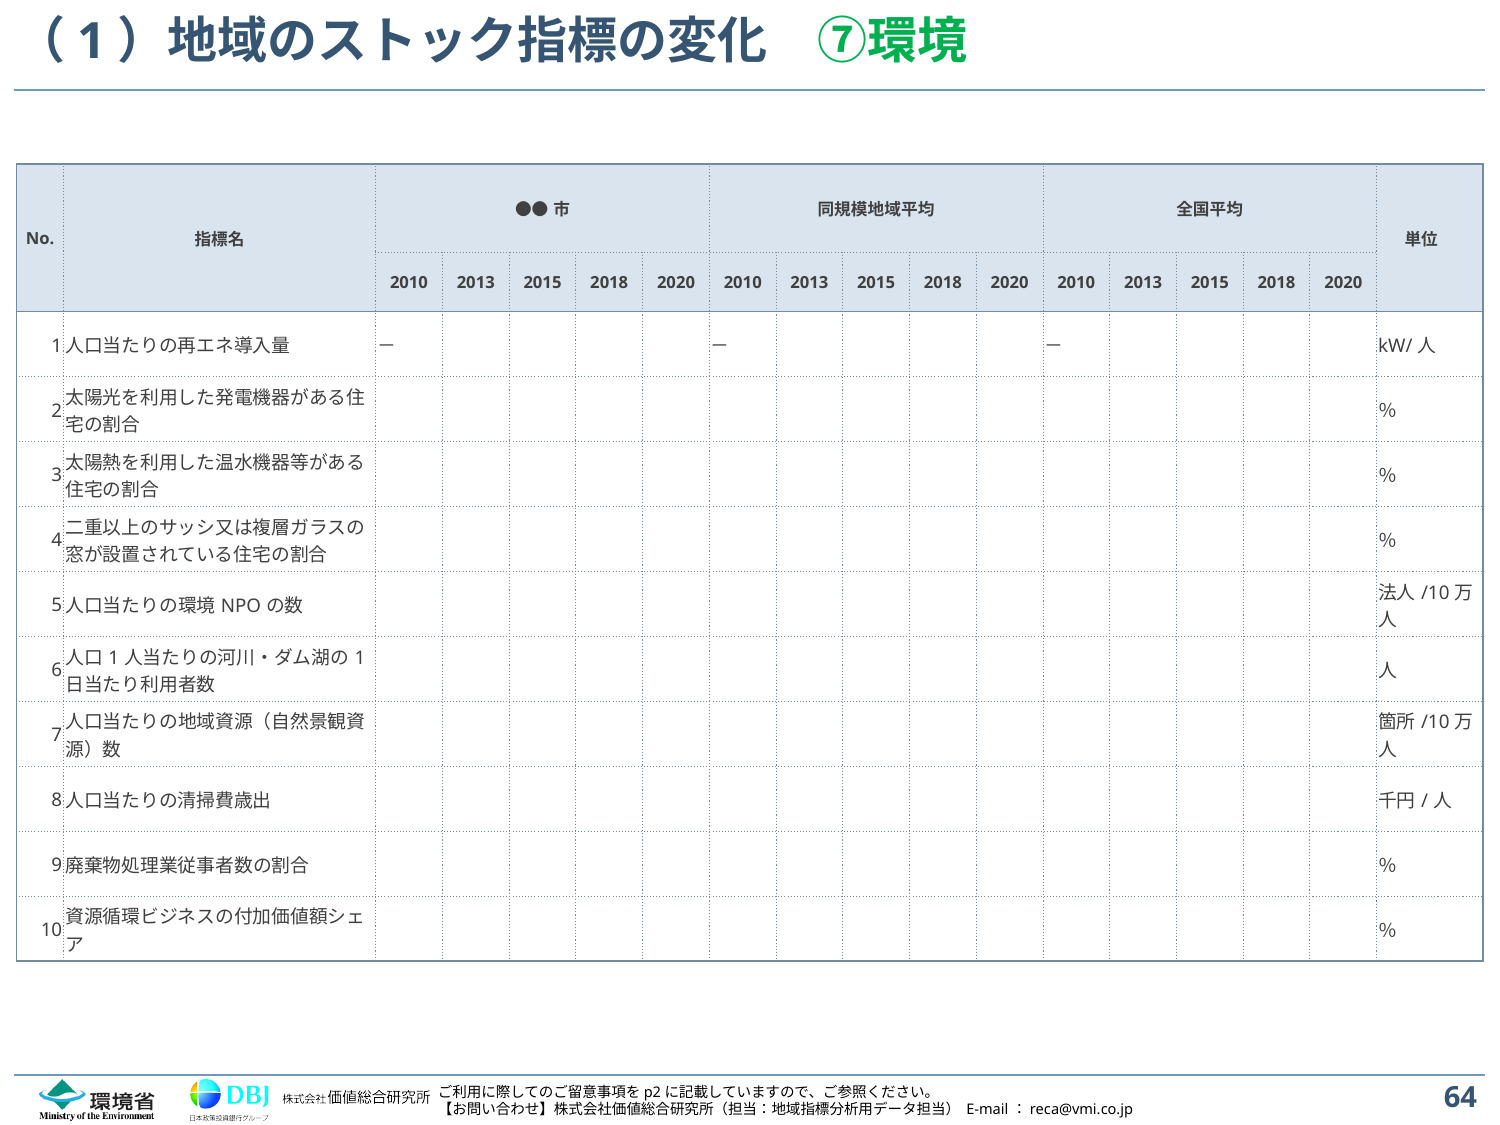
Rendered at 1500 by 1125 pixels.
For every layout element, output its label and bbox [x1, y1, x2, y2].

table_cell [17, 312, 1482, 960]
picture [36, 1079, 157, 1124]
title [0, 0, 1500, 87]
picture [186, 1076, 434, 1125]
slide_number [1427, 1070, 1493, 1112]
table_cell [376, 252, 1377, 311]
table_header [17, 165, 1482, 311]
